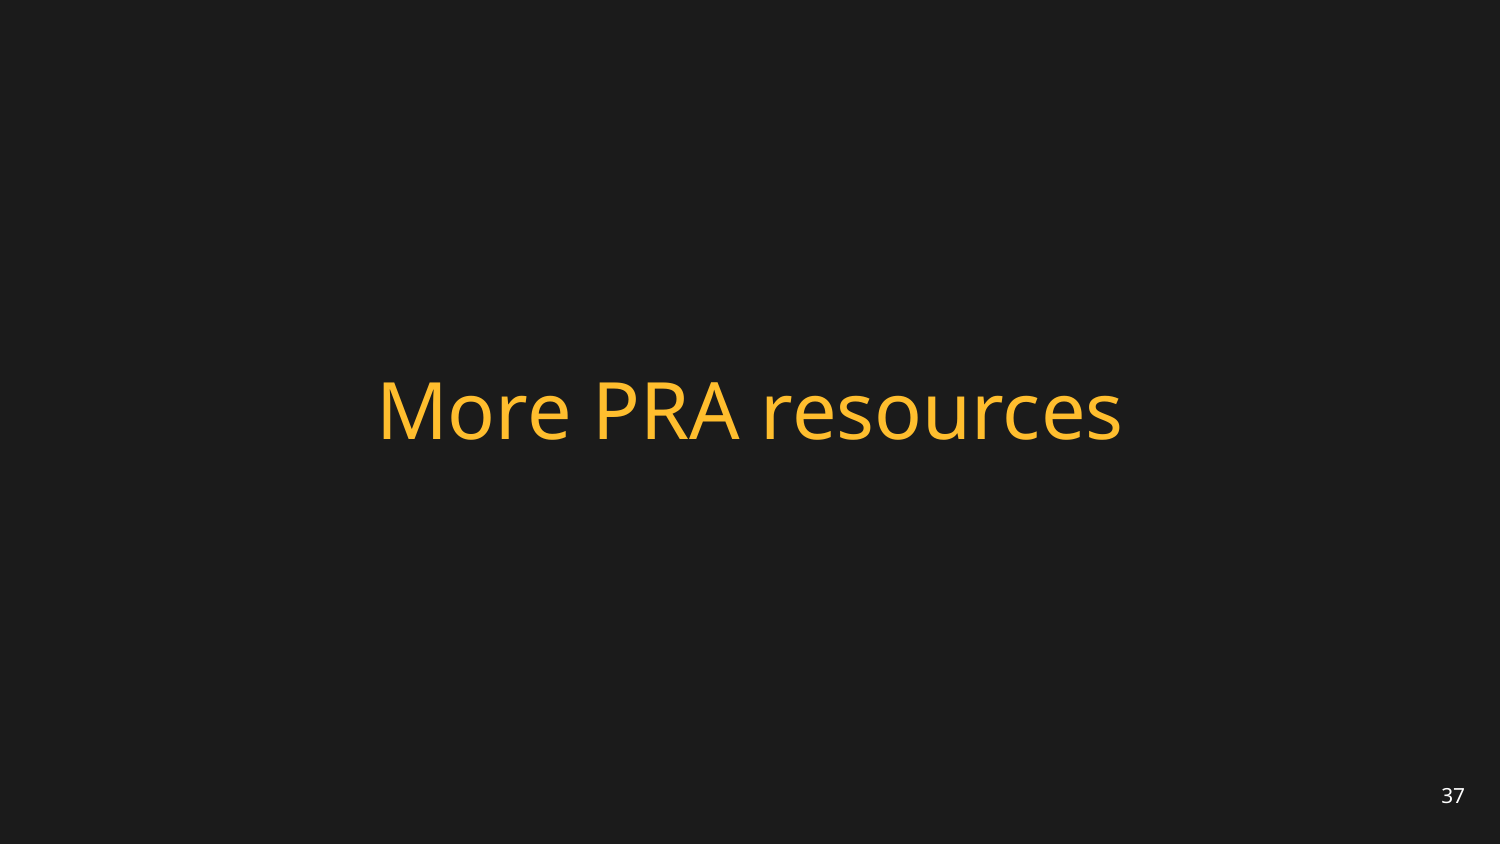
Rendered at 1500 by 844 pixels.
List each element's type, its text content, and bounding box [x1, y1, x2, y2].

title More PRA resources [51, 72, 1449, 753]
slide_number 37 [1389, 764, 1480, 830]
